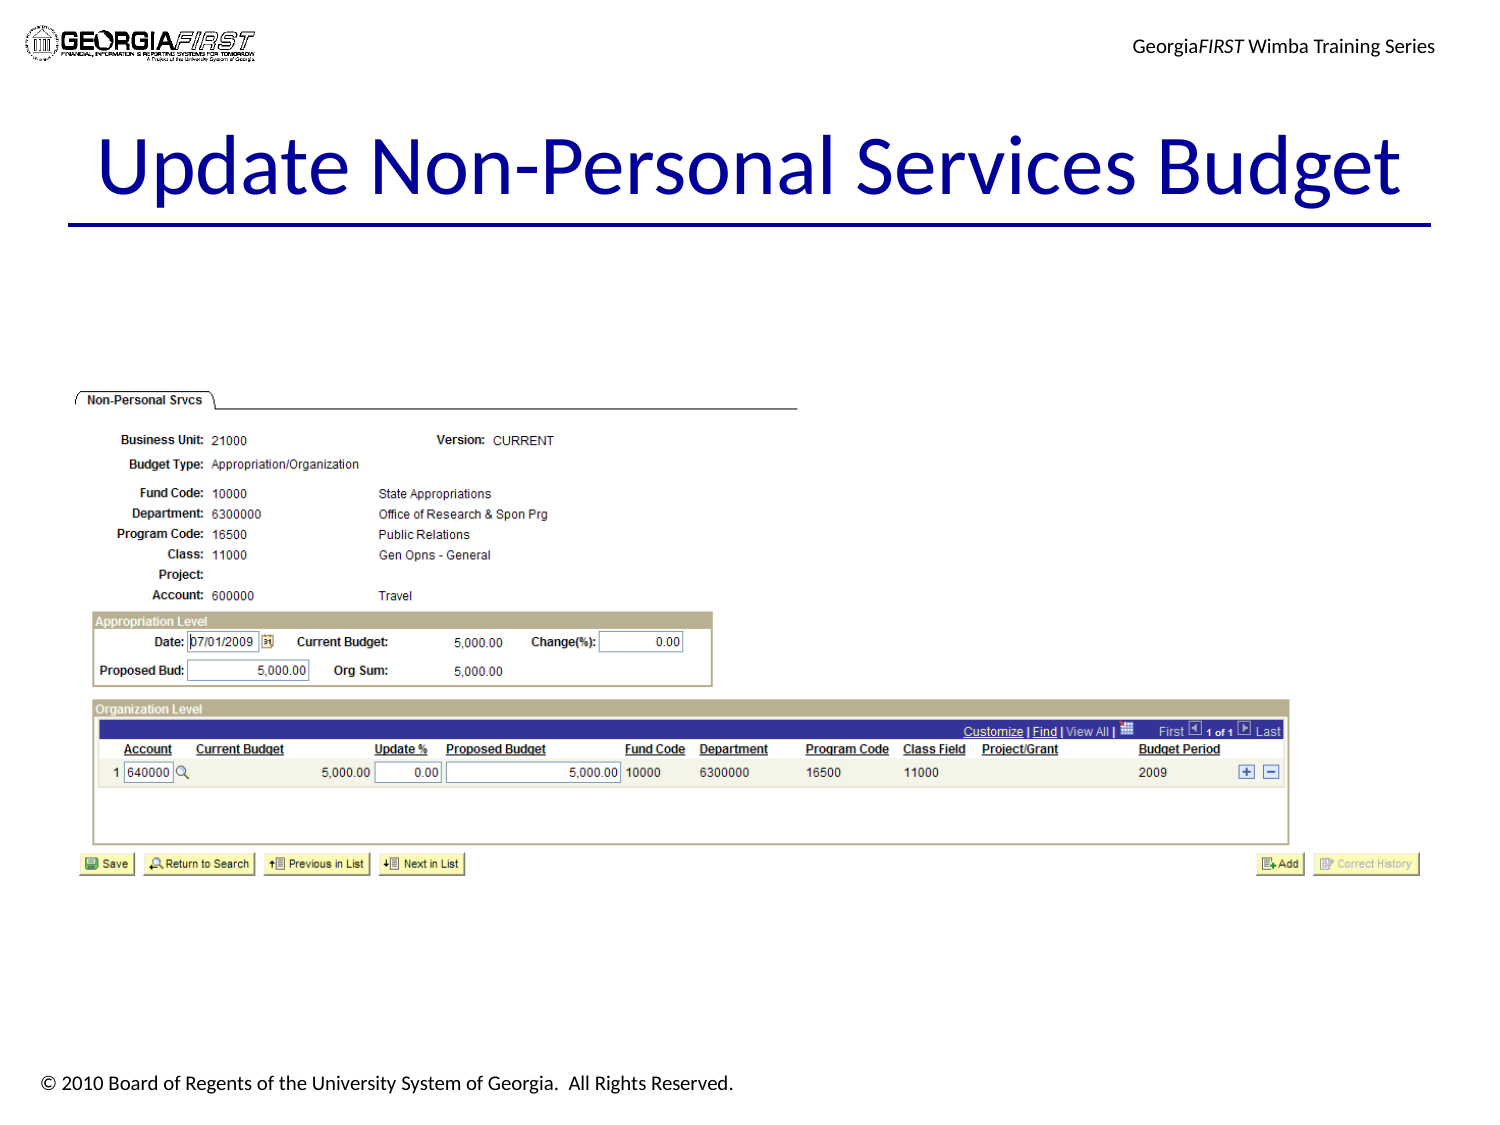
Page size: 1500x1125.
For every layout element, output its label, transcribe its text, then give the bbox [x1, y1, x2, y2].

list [74, 385, 1426, 882]
title Update Non-Personal Services Budget [75, 87, 1425, 233]
picture [24, 24, 255, 63]
